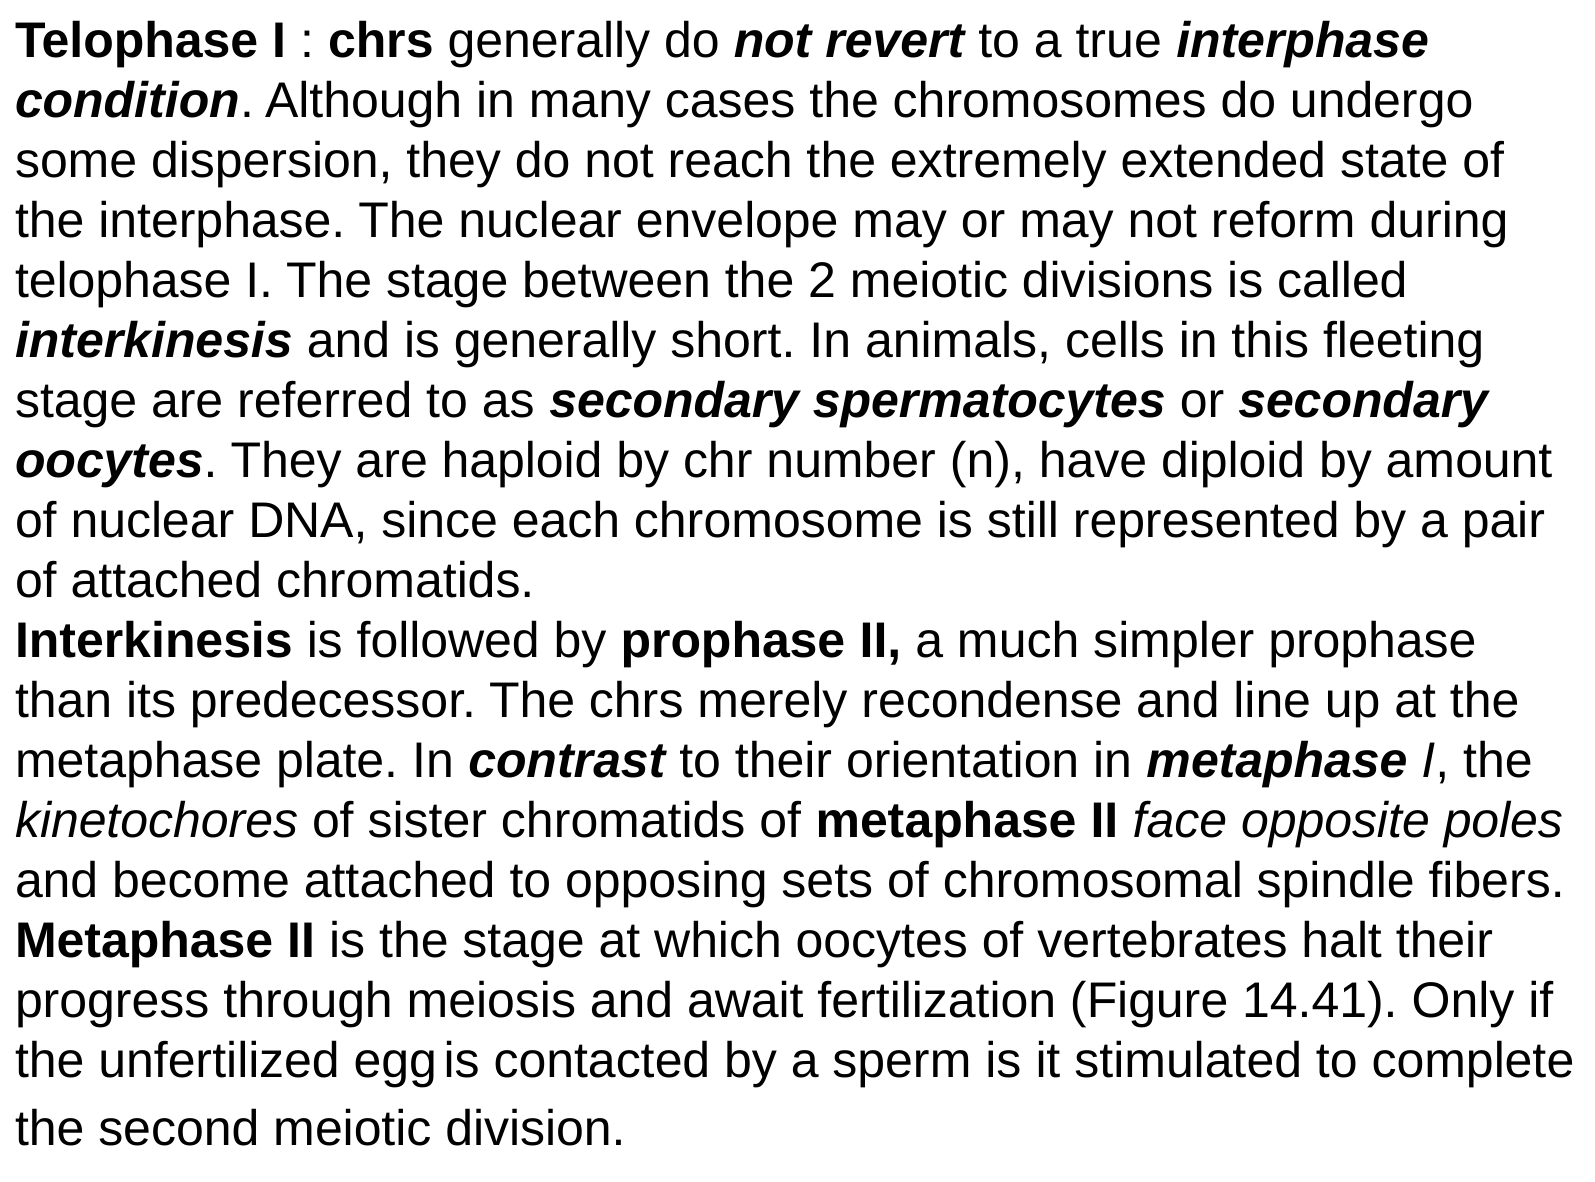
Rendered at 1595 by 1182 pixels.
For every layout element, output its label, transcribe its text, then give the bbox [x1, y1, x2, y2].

text_box Telophase I : chrs generally do not revert to a true interphase condition. Although in many cases the chromosomes do undergo some dispersion, they do not reach the extremely extended state of the interphase. The nuclear envelope may or may not reform during telophase I. The stage between the 2 meiotic divisions is called interkinesis and is generally short. In animals, cells in this fleeting stage are referred to as secondary spermatocytes or secondary oocytes. They are haploid by chr number (n), have diploid by amount of nuclear DNA, since each chromosome is still represented by a pair of attached chromatids. Interkinesis is followed by prophase II, a much simpler prophase than its predecessor. The chrs merely recondense and line up at the metaphase plate. In contrast to their orientation in metaphase I, the kinetochores of sister chromatids of metaphase II face opposite poles and become attached to opposing sets of chromosomal spindle fibers. Metaphase II is the stage at which oocytes of vertebrates halt their progress through meiosis and await fertilization (Figure 14.41). Only if the unfertilized egg is contacted by a sperm is it stimulated to complete the second meiotic division. [0, 0, 1595, 1164]
